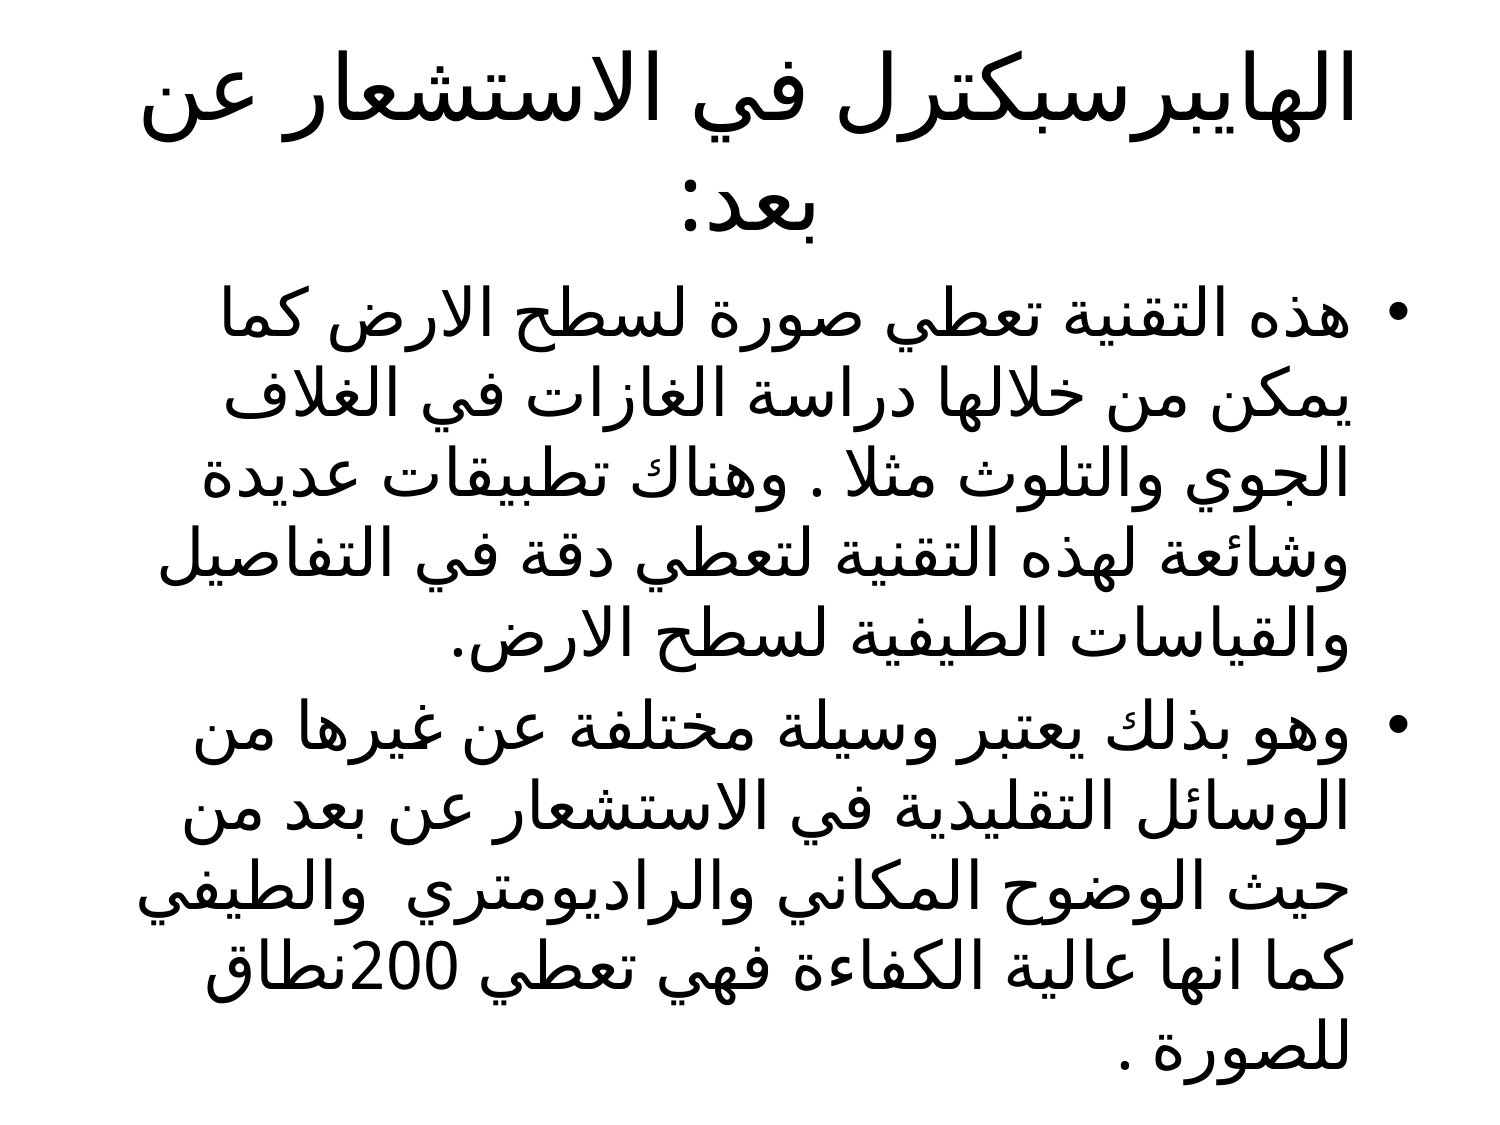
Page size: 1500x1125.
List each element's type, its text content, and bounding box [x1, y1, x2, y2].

title الهايبرسبكترل في الاستشعار عن بعد: [75, 45, 1425, 233]
list هذه التقنية تعطي صورة لسطح الارض كما يمكن من خلالها دراسة الغازات في الغلاف الجوي والتلوث مثلا . وهناك تطبيقات عديدة وشائعة لهذه التقنية لتعطي دقة في التفاصيل والقياسات الطيفية لسطح الارض. وهو بذلك يعتبر وسيلة مختلفة عن غيرها من الوسائل التقليدية في الاستشعار عن بعد من حيث الوضوح المكاني والراديومتري والطيفي كما انها عالية الكفاءة فهي تعطي 200نطاق للصورة . [75, 262, 1425, 1005]
